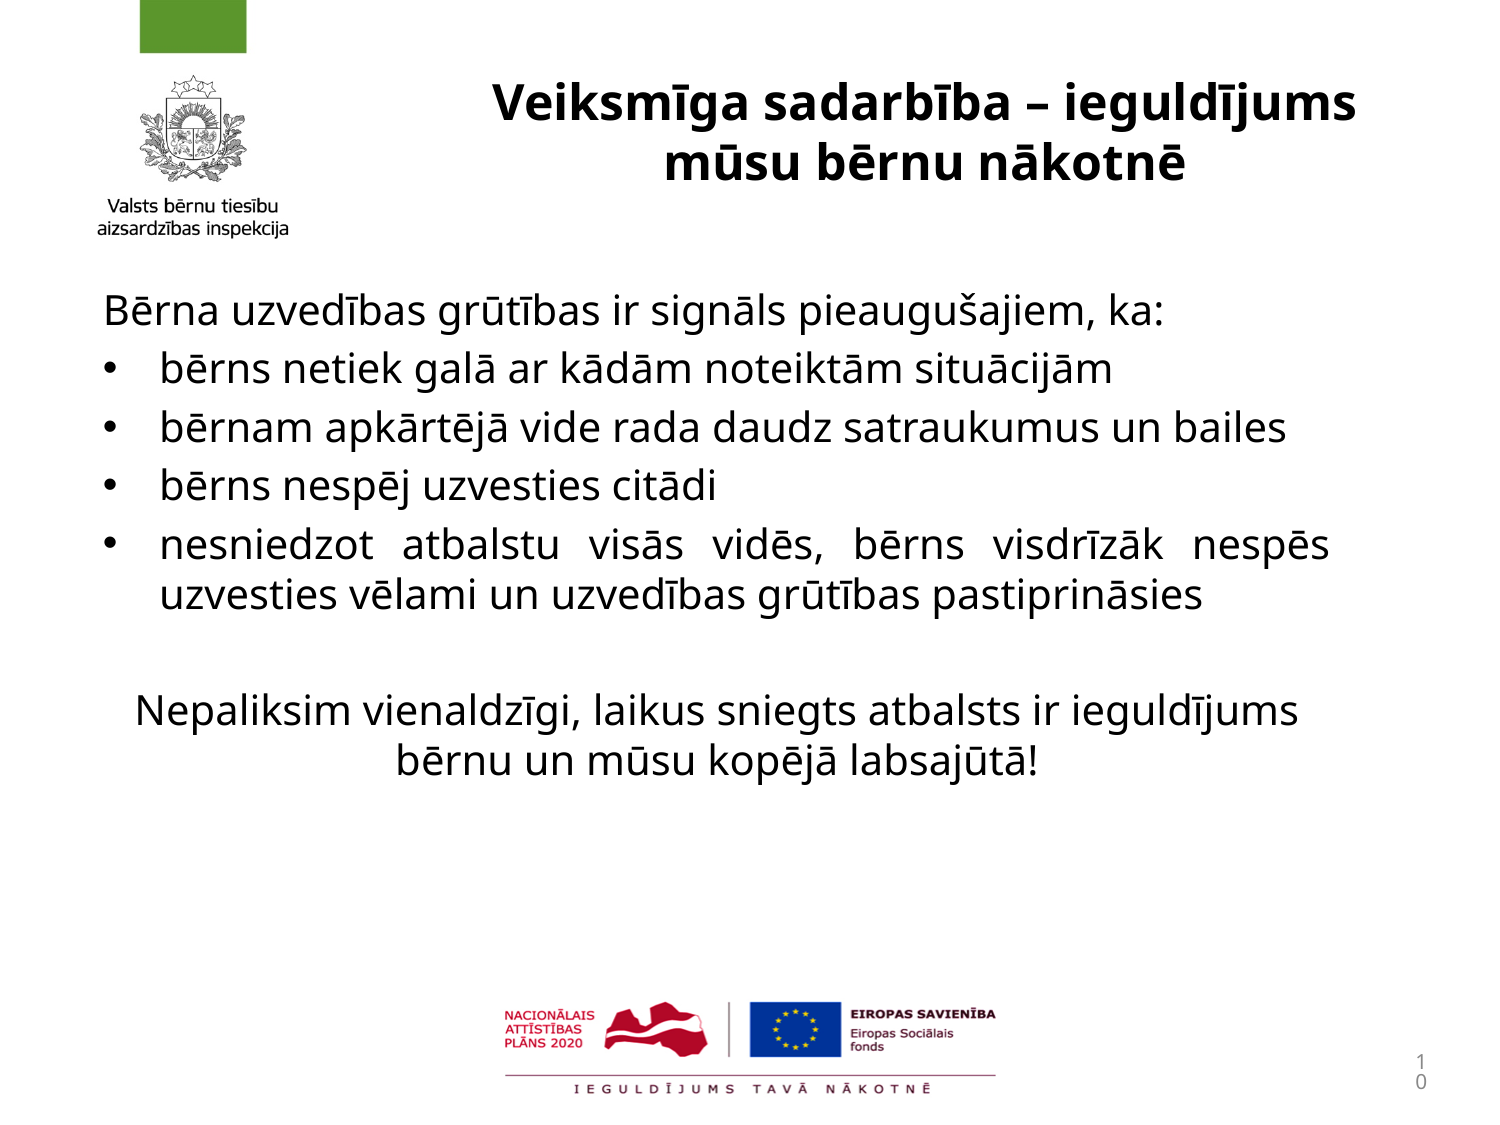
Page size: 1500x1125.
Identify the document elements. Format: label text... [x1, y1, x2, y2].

picture [462, 978, 1038, 1125]
title Veiksmīga sadarbība – ieguldījums mūsu bērnu nākotnē [425, 62, 1425, 233]
slide_number 10 [1400, 1037, 1450, 1088]
picture [48, 0, 338, 321]
list Bērna uzvedības grūtības ir signāls pieaugušajiem, ka: bērns netiek galā ar kādām noteiktām situācijām bērnam apkārtējā vide rada daudz satraukumus un bailes bērns nespēj uzvesties citādi nesniedzot atbalstu visās vidēs, bērns visdrīzāk nespēs uzvesties vēlami un uzvedības grūtības pastiprināsies Nepaliksim vienaldzīgi, laikus sniegts atbalsts ir ieguldījums bērnu un mūsu kopējā labsajūtā! [87, 276, 1347, 994]
